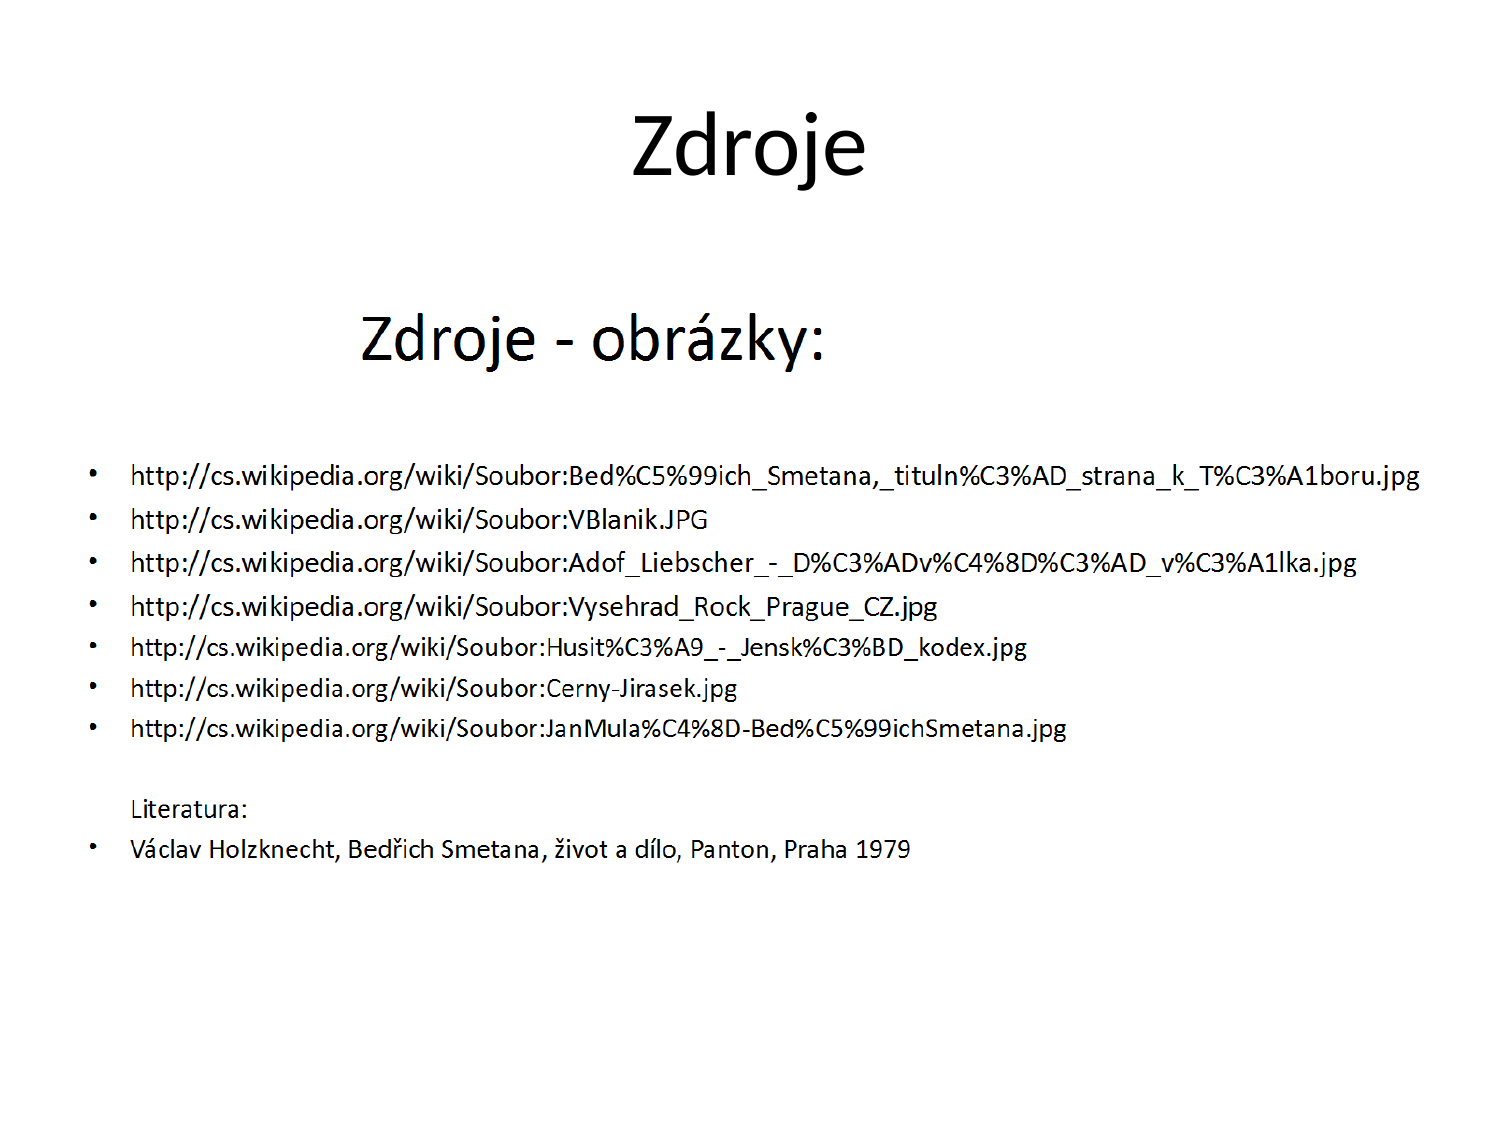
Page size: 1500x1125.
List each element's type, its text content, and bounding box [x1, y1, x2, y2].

title Zdroje [75, 45, 1425, 233]
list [76, 262, 1424, 1006]
